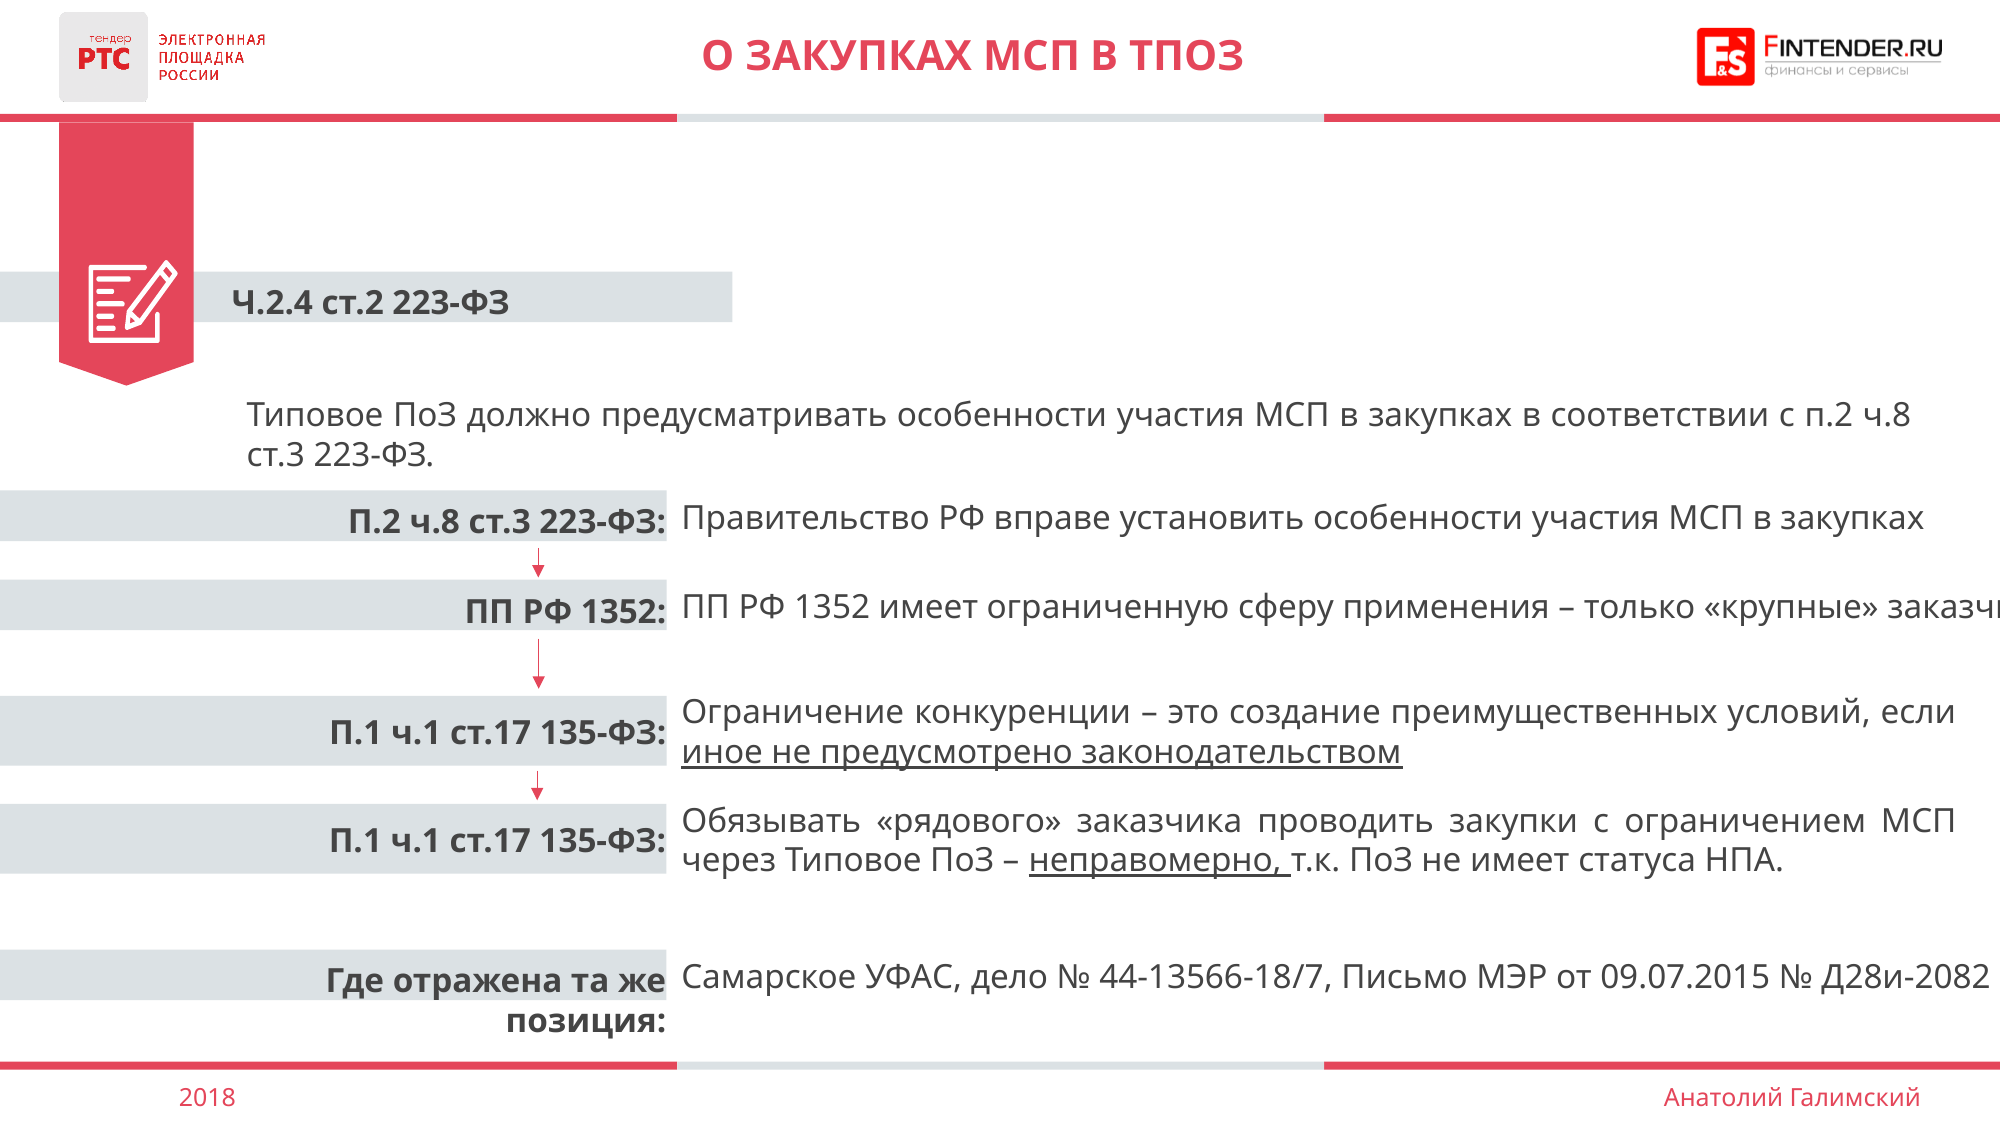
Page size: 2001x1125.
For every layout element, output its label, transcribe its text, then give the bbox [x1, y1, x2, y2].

text_box [0, 271, 58, 323]
text_box Типовое ПоЗ должно предусматривать особенности участия МСП в закупках в соответствии с п.2 ч.8 ст.3 223-ФЗ. [231, 385, 1929, 481]
text_box [0, 578, 666, 631]
text_box Анатолий Галимский [1584, 1073, 2000, 1119]
text_box [58, 121, 195, 387]
text_box [0, 695, 666, 767]
text_box Ограничение конкуренции – это создание преимущественных условий, если иное не предусмотрено законодательством [666, 683, 1974, 778]
text_box [0, 489, 666, 542]
text_box П.1 ч.1 ст.17 135-ФЗ: [231, 819, 666, 860]
text_box [195, 271, 733, 323]
title О закупках МСП в ТПОЗ [294, 0, 1652, 114]
text_box [0, 949, 666, 1001]
text_box Ч.2.4 ст.2 223-ФЗ [231, 281, 960, 322]
text_box П.1 ч.1 ст.17 135-ФЗ: [232, 710, 666, 751]
text_box [0, 803, 666, 875]
text_box [124, 260, 178, 330]
text_box ПП РФ 1352: [231, 589, 666, 630]
picture [59, 12, 265, 102]
text_box Где отражена та же позиция: [165, 959, 667, 1040]
text_box 2018 [0, 1073, 415, 1119]
text_box Обязывать «рядового» заказчика проводить закупки с ограничением МСП через Типовое ПоЗ – неправомерно, т.к. ПоЗ не имеет статуса НПА. [666, 791, 1974, 886]
text_box ПП РФ 1352 имеет ограниченную сферу применения – только «крупные» заказчики [666, 577, 2000, 633]
text_box Правительство РФ вправе установить особенности участия МСП в закупках [666, 488, 2000, 544]
text_box П.2 ч.8 ст.3 223-ФЗ: [231, 500, 666, 541]
picture [1696, 18, 1942, 95]
text_box Самарское УФАС, дело № 44-13566-18/7, Письмо МЭР от 09.07.2015 № Д28и-2082 [666, 947, 2000, 1003]
text_box [88, 264, 160, 343]
